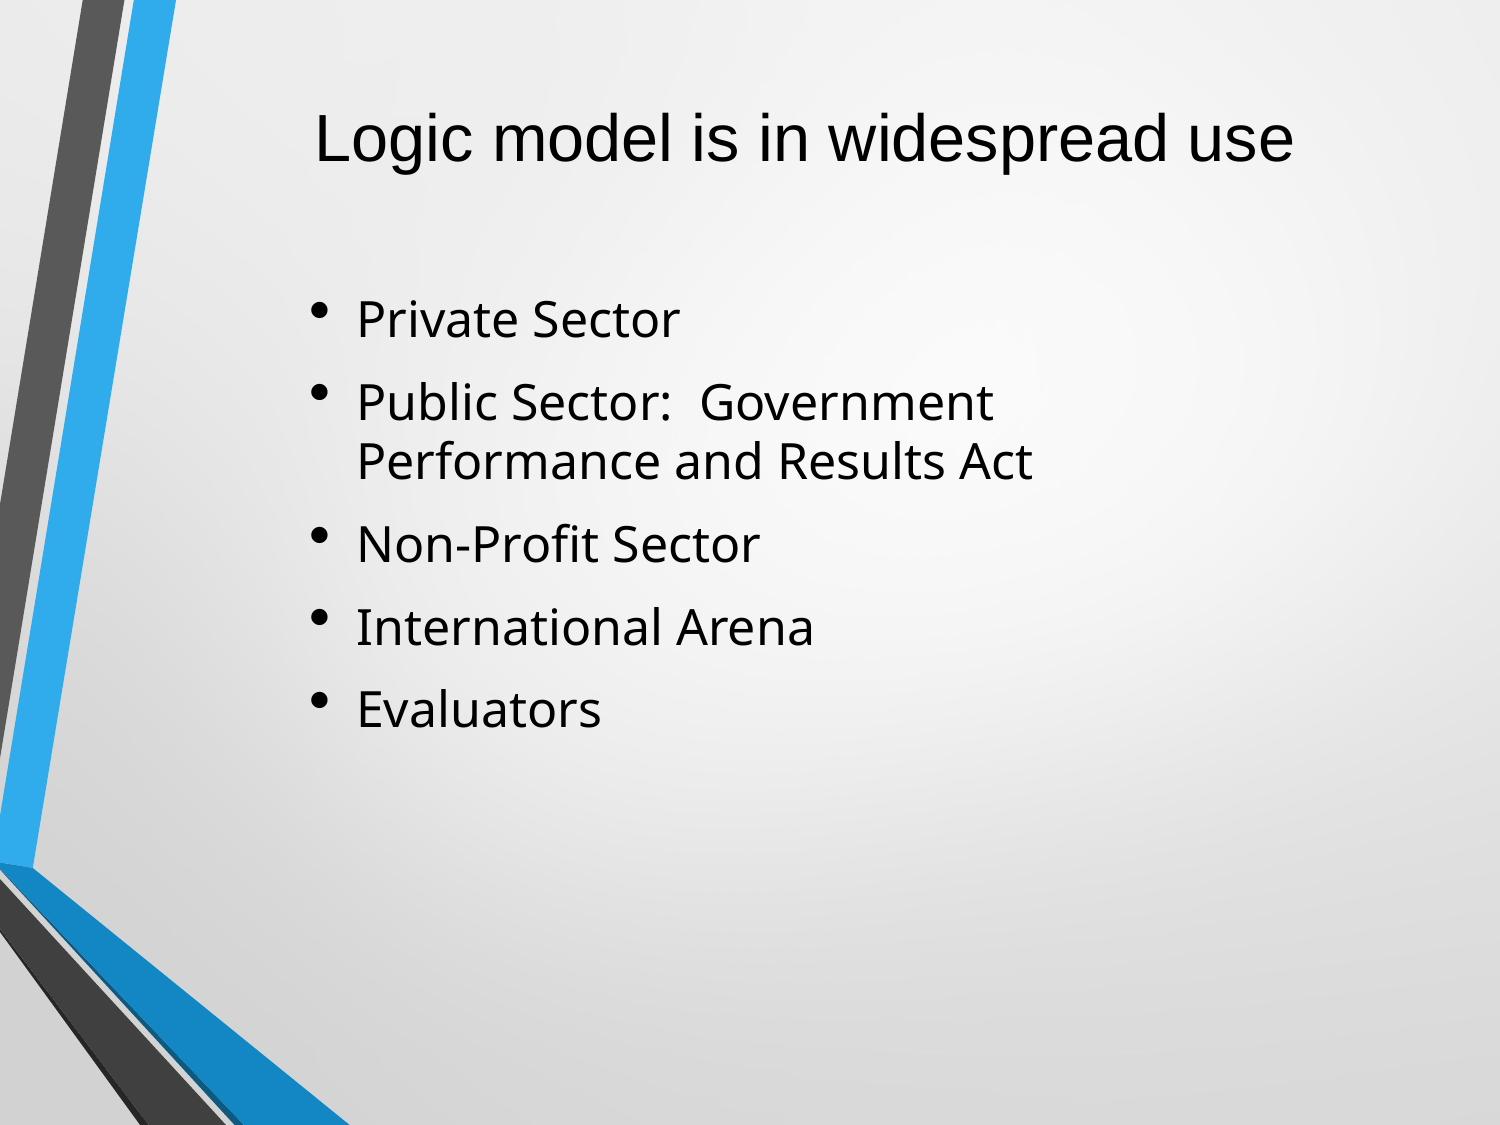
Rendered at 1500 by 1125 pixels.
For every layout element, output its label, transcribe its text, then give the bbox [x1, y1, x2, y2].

list Private Sector Public Sector: Government Performance and Results Act Non-Profit Sector International Arena Evaluators [294, 212, 1199, 813]
text_box Logic model is in widespread use [299, 87, 1500, 183]
